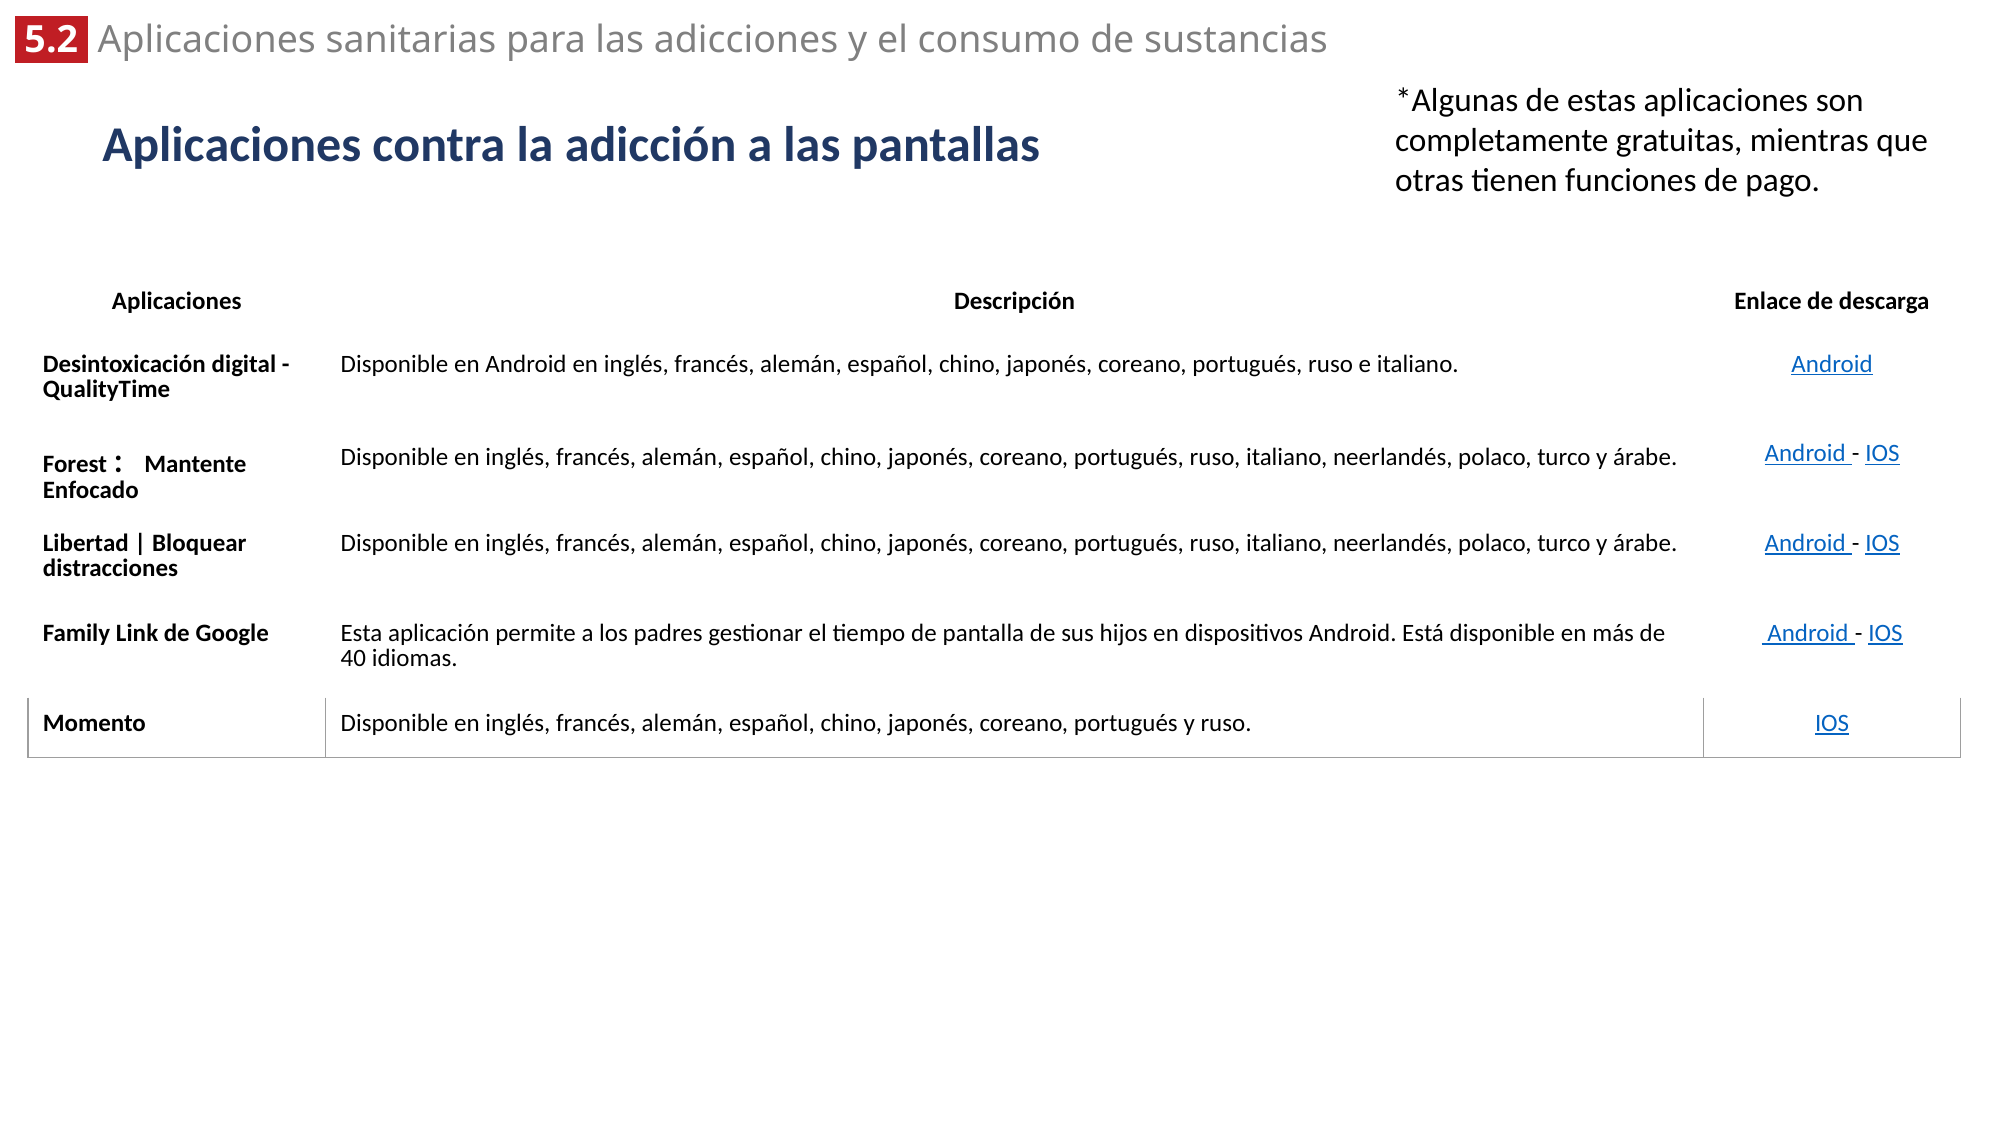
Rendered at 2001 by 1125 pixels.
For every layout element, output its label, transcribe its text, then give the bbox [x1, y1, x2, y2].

table_cell IOS [1704, 698, 1960, 757]
table_cell Disponible en inglés, francés, alemán, español, chino, japonés, coreano, portugués y ruso. [326, 698, 1703, 757]
table_cell Android - IOS [1704, 608, 1960, 698]
table_header Aplicaciones [28, 276, 326, 338]
table_cell Disponible en Android en inglés, francés, alemán, español, chino, japonés, coreano, portugués, ruso e italiano. [326, 338, 1704, 428]
table_cell Momento [29, 698, 325, 757]
table_header Enlace de descarga [1704, 276, 1960, 338]
table_cell Android [1704, 338, 1960, 428]
table_cell Family Link de Google [28, 608, 326, 698]
table_cell Android - IOS [1704, 518, 1960, 608]
table_cell Disponible en inglés, francés, alemán, español, chino, japonés, coreano, portugués, ruso, italiano, neerlandés, polaco, turco y árabe. [326, 518, 1704, 608]
table_cell Disponible en inglés, francés, alemán, español, chino, japonés, coreano, portugués, ruso, italiano, neerlandés, polaco, turco y árabe. [326, 428, 1704, 518]
title Aplicaciones contra la adicción a las pantallas [87, 85, 1380, 205]
table_header Descripción [326, 276, 1704, 338]
table_cell Esta aplicación permite a los padres gestionar el tiempo de pantalla de sus hijos en dispositivos Android. Está disponible en más de 40 idiomas. [326, 608, 1704, 698]
text_box *Algunas de estas aplicaciones son completamente gratuitas, mientras que otras tienen funciones de pago. [1380, 63, 2000, 213]
table_cell Libertad | Bloquear distracciones [28, 518, 326, 608]
table_cell Android - IOS [1704, 428, 1960, 518]
table_cell Forest：Mantente Enfocado [28, 428, 326, 518]
table_cell Desintoxicación digital - QualityTime [28, 338, 326, 428]
